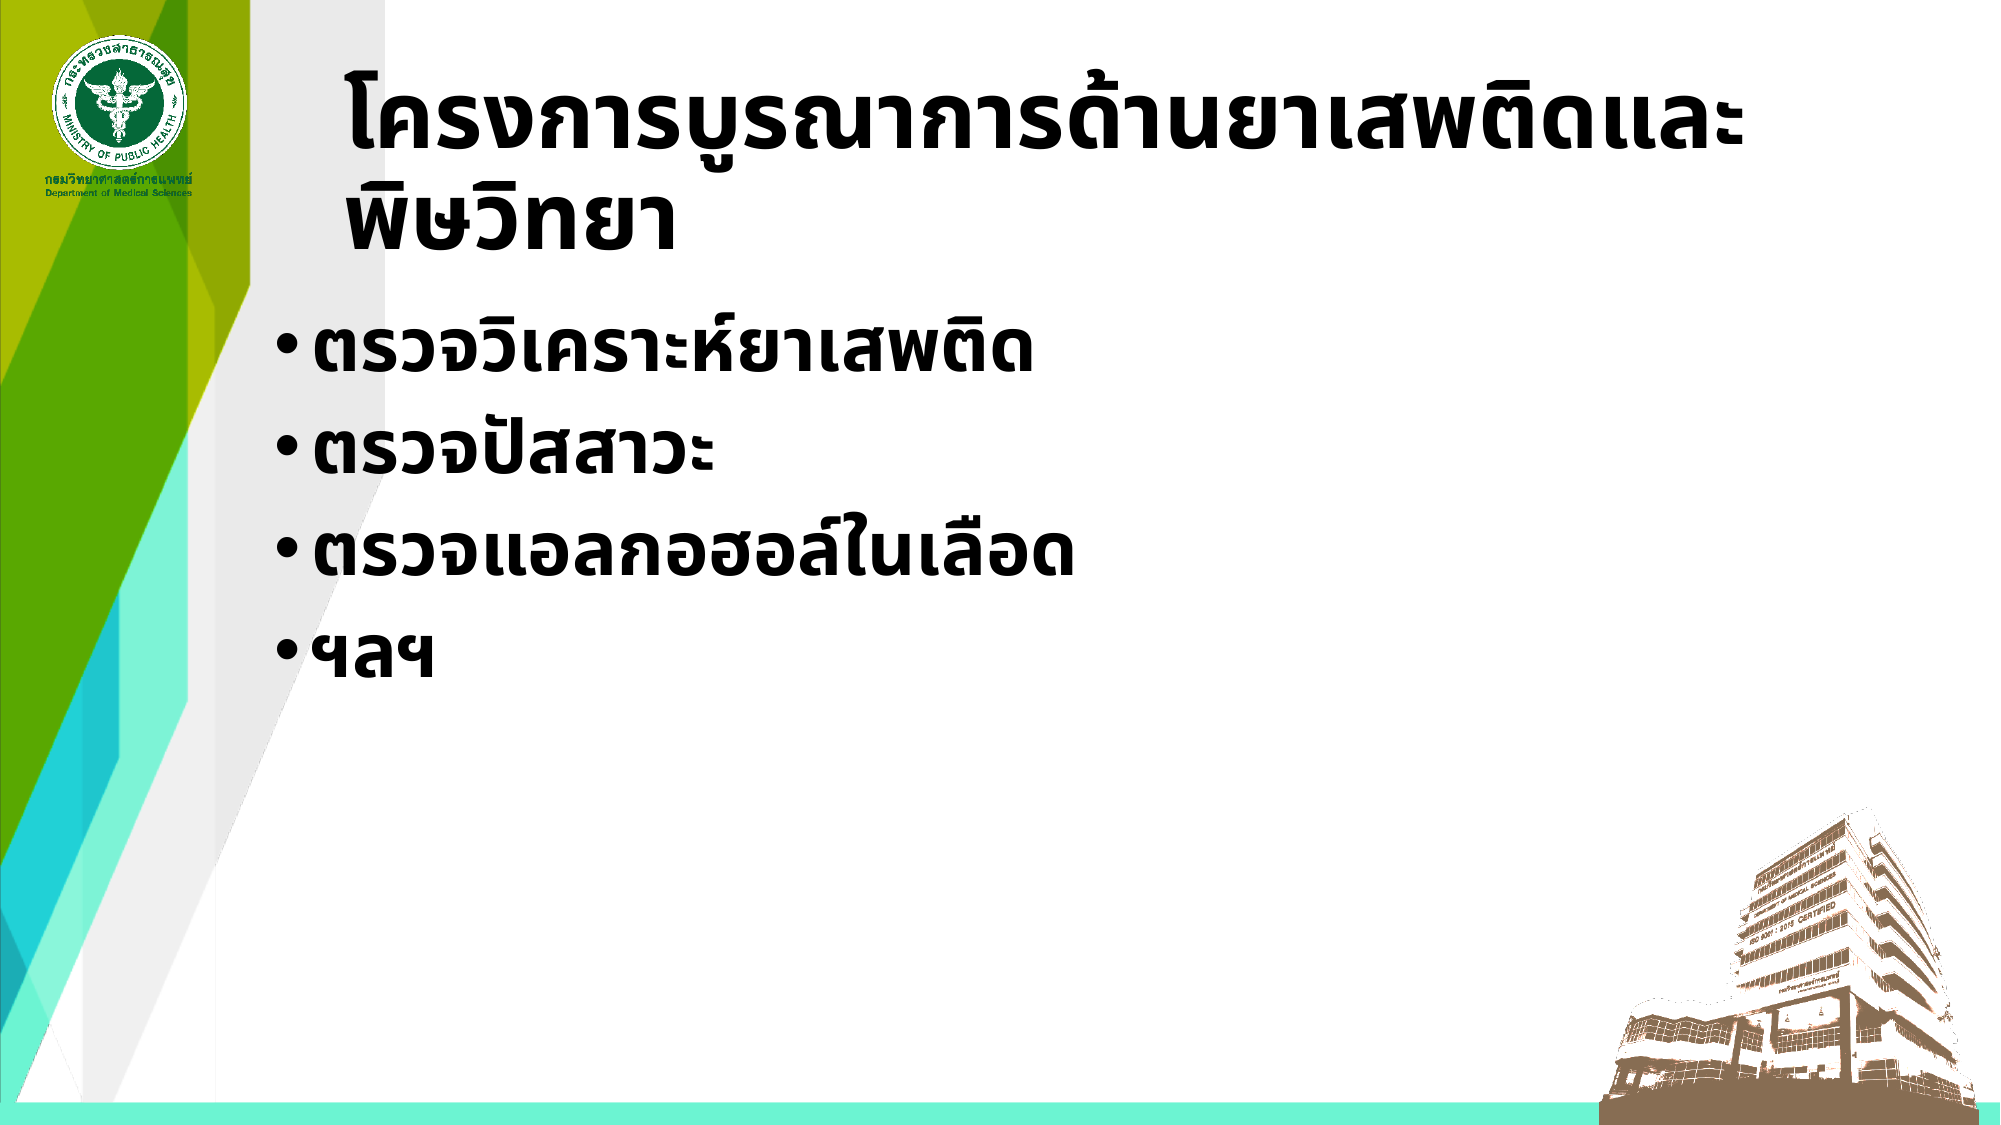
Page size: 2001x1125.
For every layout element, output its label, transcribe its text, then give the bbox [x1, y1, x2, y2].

picture [0, 1, 385, 1102]
list ตรวจวิเคราะห์ยาเสพติด ตรวจปัสสาวะ ตรวจแอลกอฮอล์ในเลือด ฯลฯ [259, 299, 1863, 1014]
picture [1599, 805, 1979, 1125]
title โครงการบูรณาการด้านยาเสพติดและพิษวิทยา [328, 59, 1863, 278]
